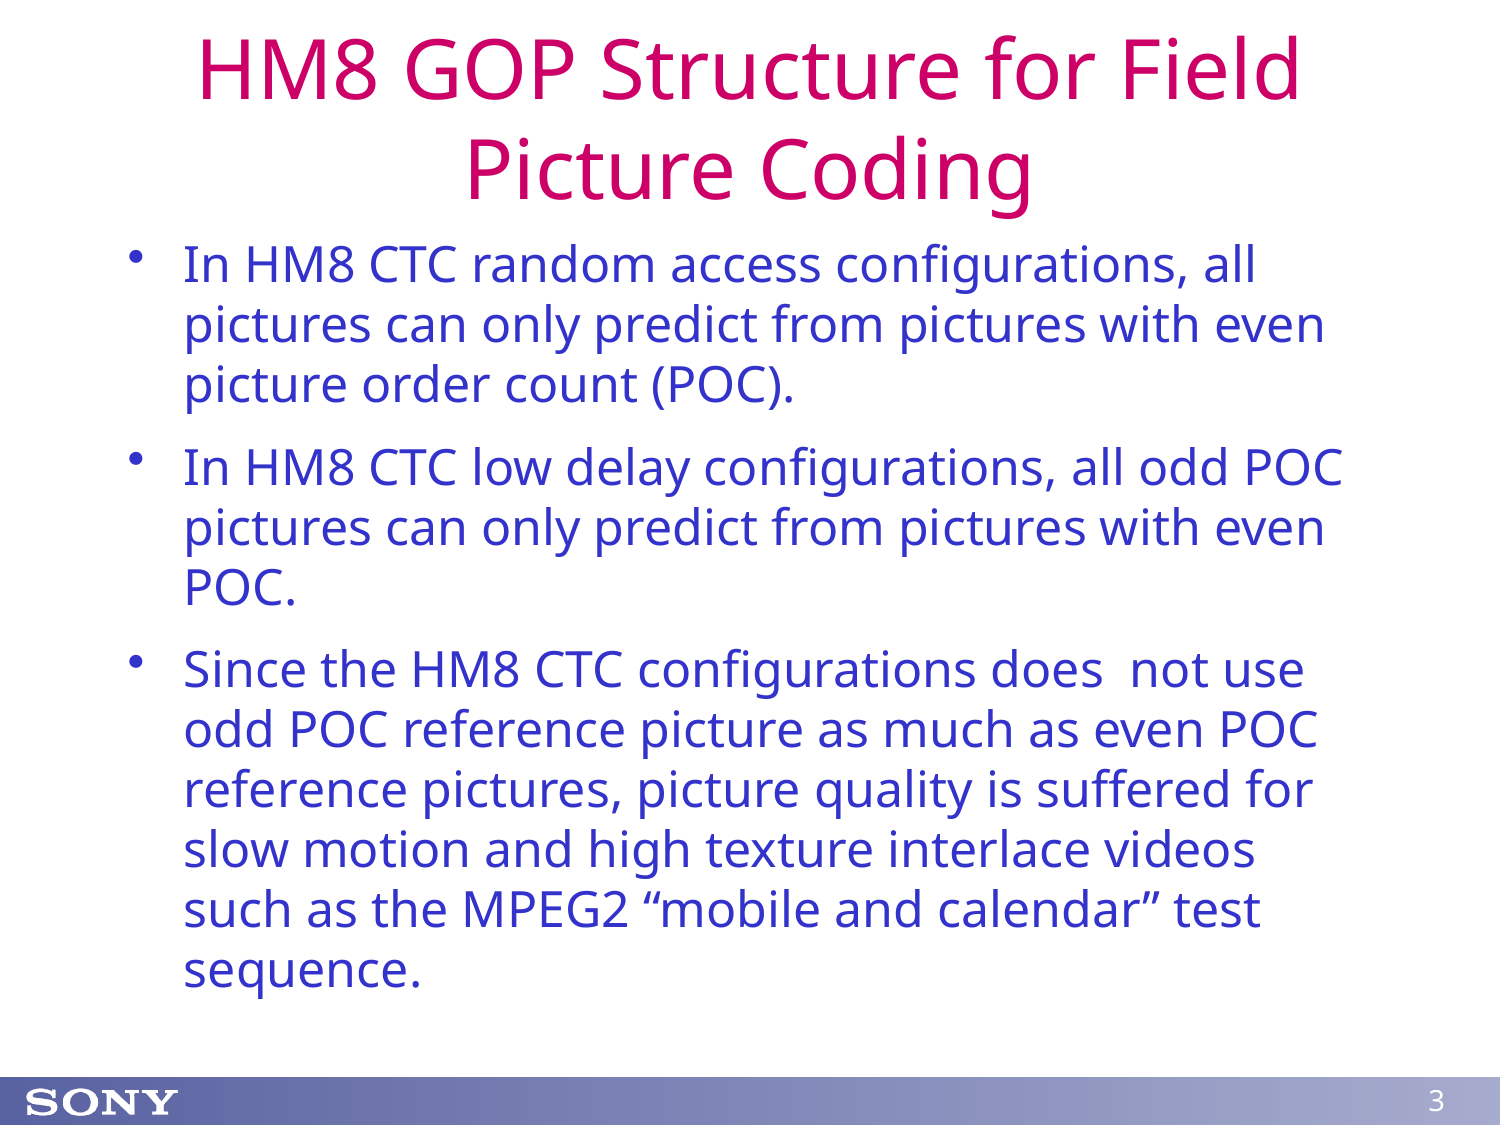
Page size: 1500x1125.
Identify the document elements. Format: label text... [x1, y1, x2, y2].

slide_number 3 [1147, 1074, 1461, 1125]
title HM8 GOP Structure for Field Picture Coding [112, 7, 1388, 224]
list In HM8 CTC random access configurations, all pictures can only predict from pictures with even picture order count (POC). In HM8 CTC low delay configurations, all odd POC pictures can only predict from pictures with even POC. Since the HM8 CTC configurations does not use odd POC reference picture as much as even POC reference pictures, picture quality is suffered for slow motion and high texture interlace videos such as the MPEG2 “mobile and calendar” test sequence. [112, 224, 1388, 1076]
picture [26, 1088, 178, 1116]
